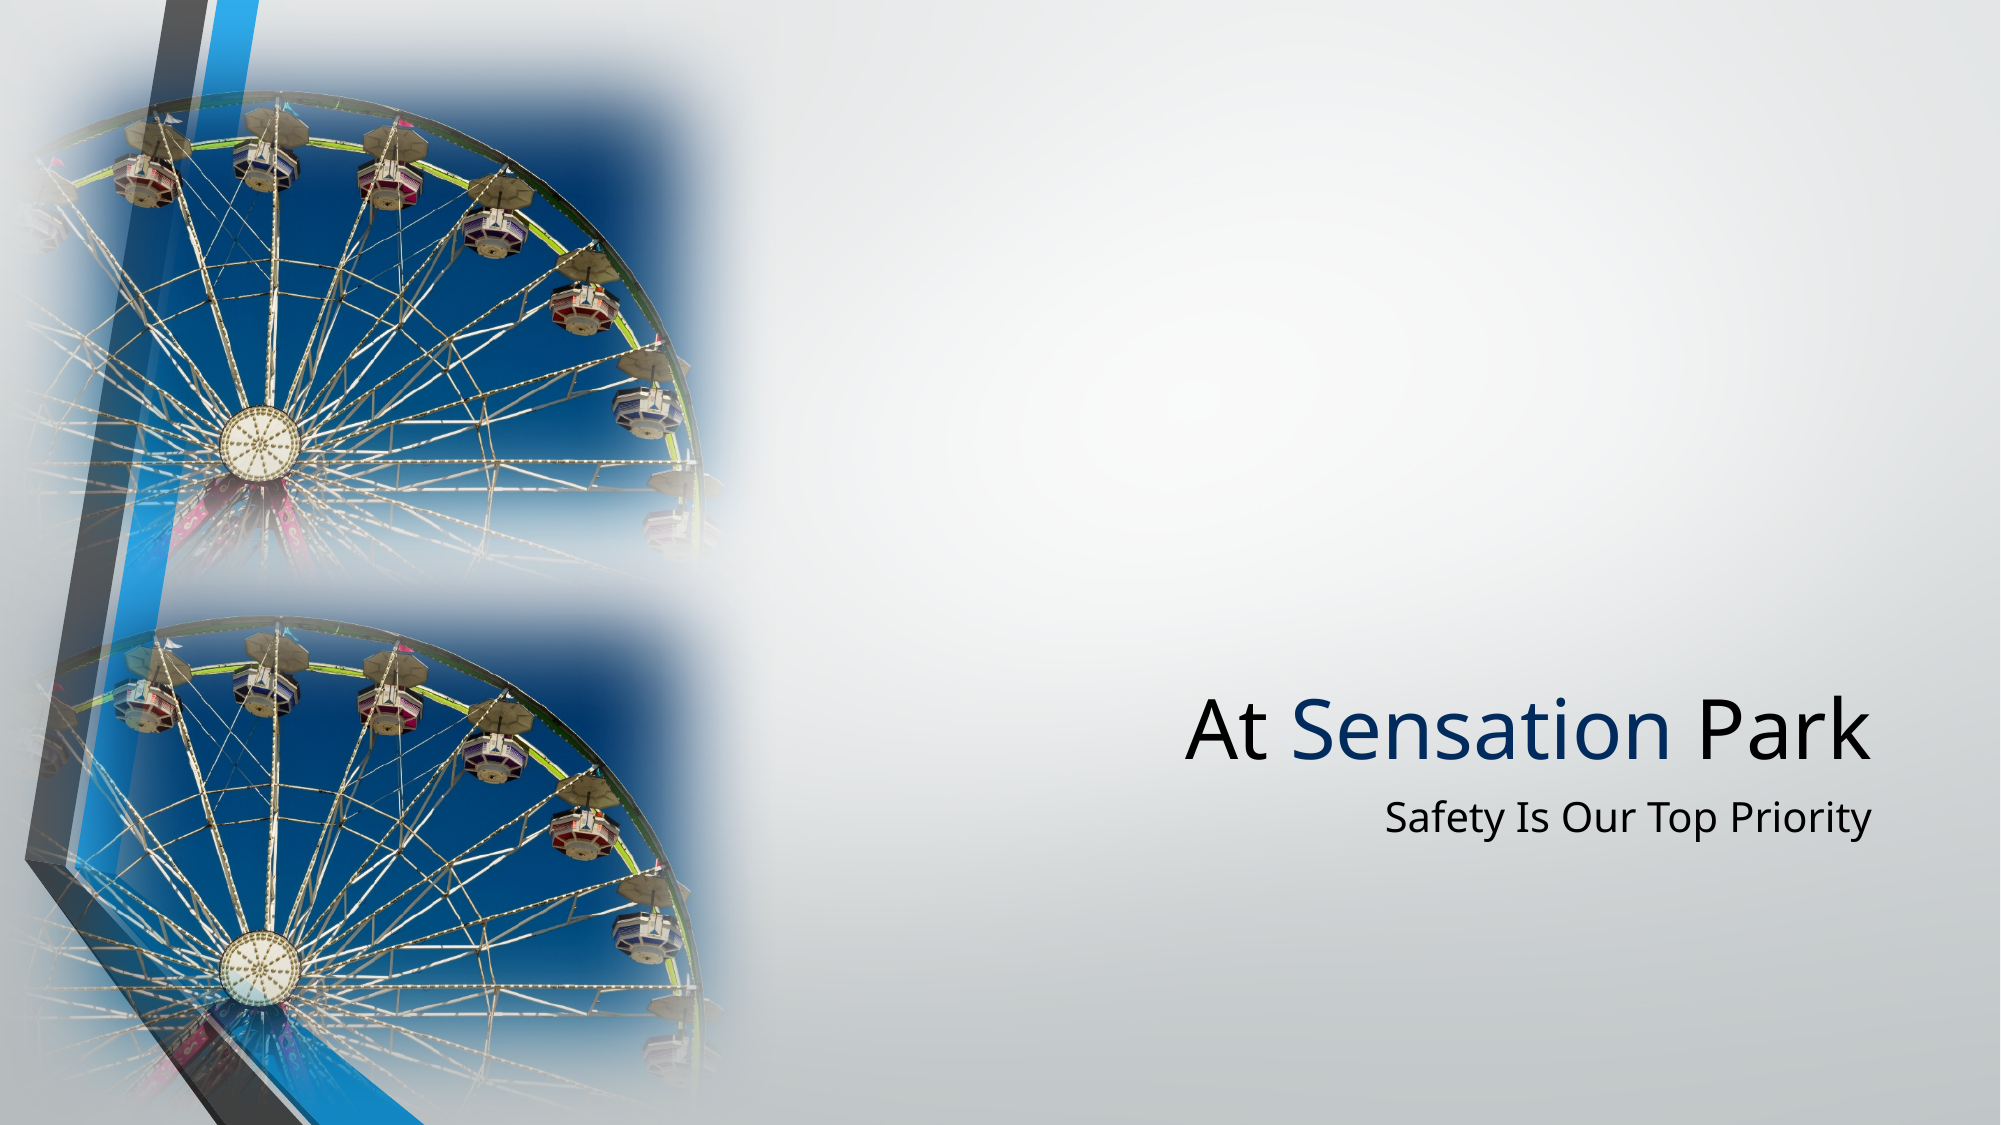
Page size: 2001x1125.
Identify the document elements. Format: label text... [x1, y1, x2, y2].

list Safety Is Our Top Priority [778, 783, 1887, 925]
title At Sensation Park [778, 437, 1887, 783]
picture [0, 0, 778, 1125]
